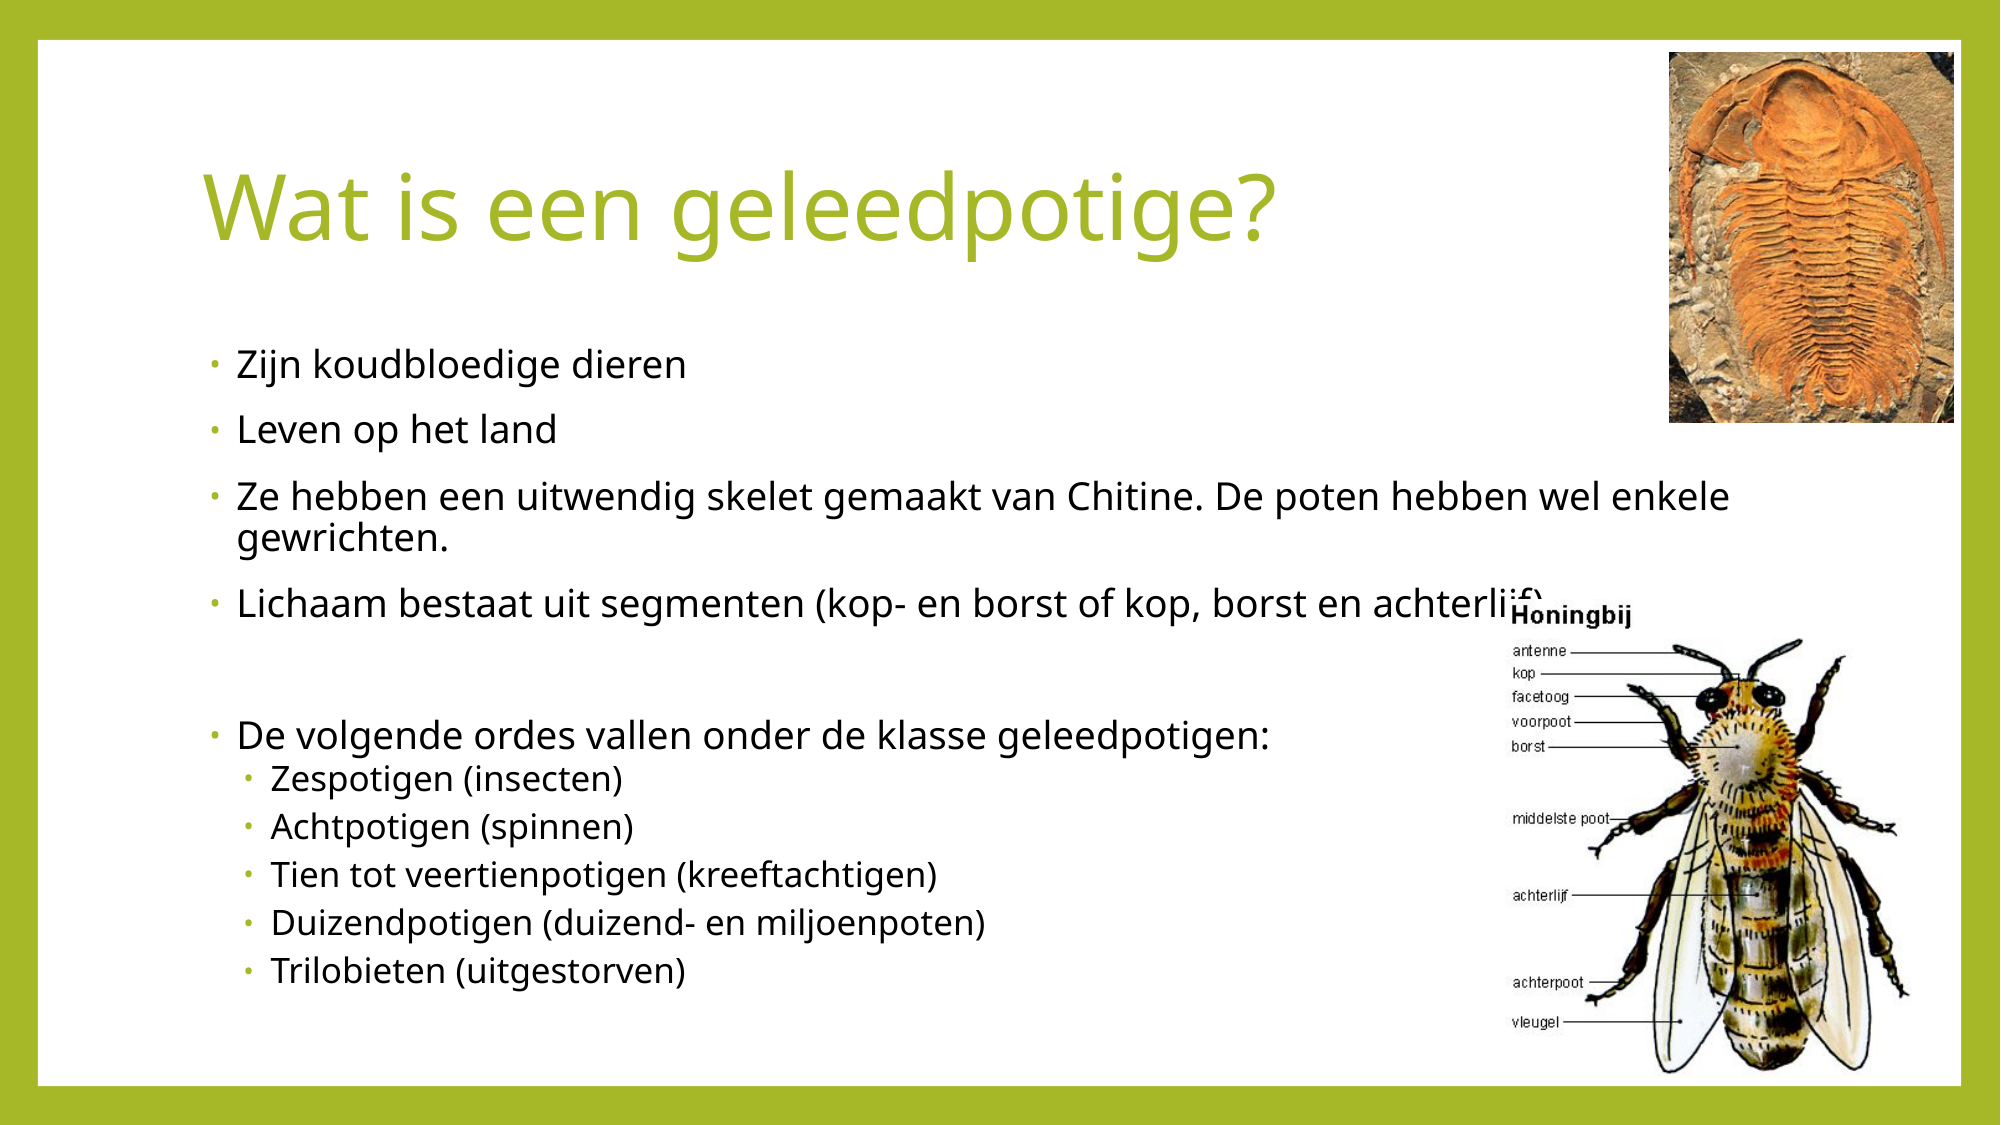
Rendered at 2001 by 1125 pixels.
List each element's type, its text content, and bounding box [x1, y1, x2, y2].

title Wat is een geleedpotige? [187, 99, 1663, 323]
list Zijn koudbloedige dieren Leven op het land Ze hebben een uitwendig skelet gemaakt van Chitine. De poten hebben wel enkele gewrichten. Lichaam bestaat uit segmenten (kop- en borst of kop, borst en achterlijf) De volgende ordes vallen onder de klasse geleedpotigen: Zespotigen (insecten) Achtpotigen (spinnen) Tien tot veertienpotigen (kreeftachtigen) Duizendpotigen (duizend- en miljoenpoten) Trilobieten (uitgestorven) [187, 337, 1808, 1000]
picture [1668, 51, 1955, 423]
picture [1505, 599, 1955, 1082]
